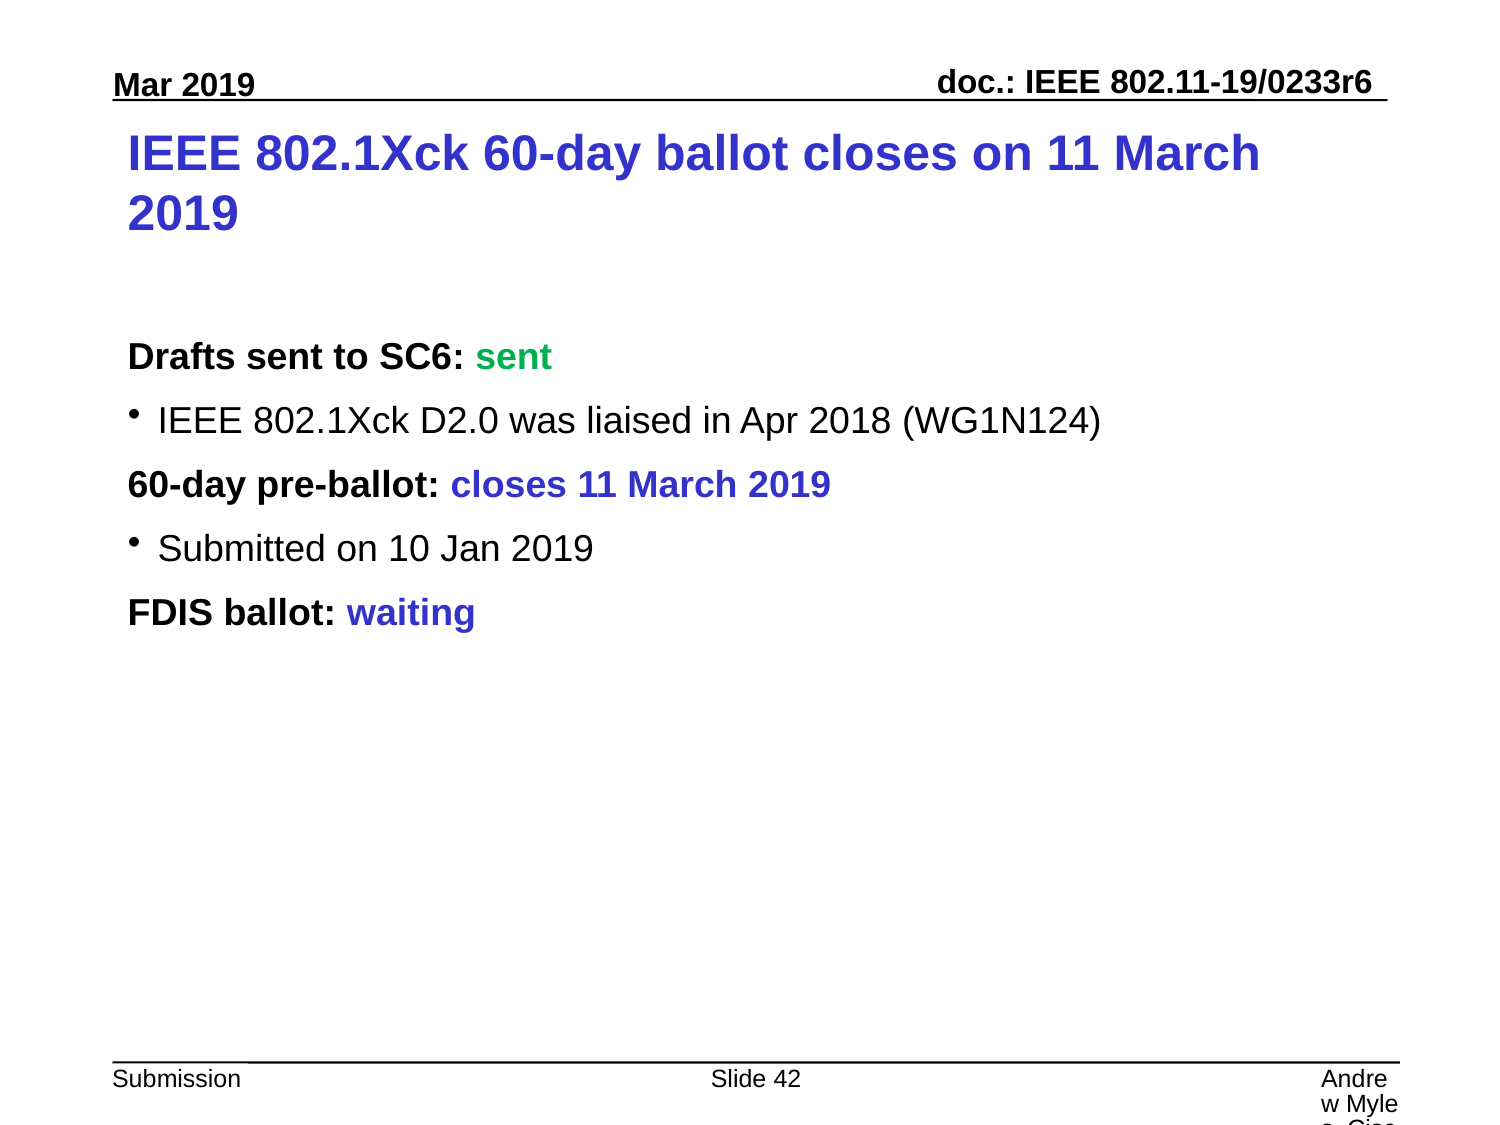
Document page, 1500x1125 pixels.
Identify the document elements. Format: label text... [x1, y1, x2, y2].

footer Andrew Myles, Cisco [1320, 1061, 1402, 1093]
slide_number Slide 42 [709, 1061, 803, 1093]
title IEEE 802.1Xck 60-day ballot closes on 11 March 2019 [112, 112, 1388, 288]
list Drafts sent to SC6: sent IEEE 802.1Xck D2.0 was liaised in Apr 2018 (WG1N124) 60-day pre-ballot: closes 11 March 2019 Submitted on 10 Jan 2019 FDIS ballot: waiting [112, 324, 1388, 1000]
